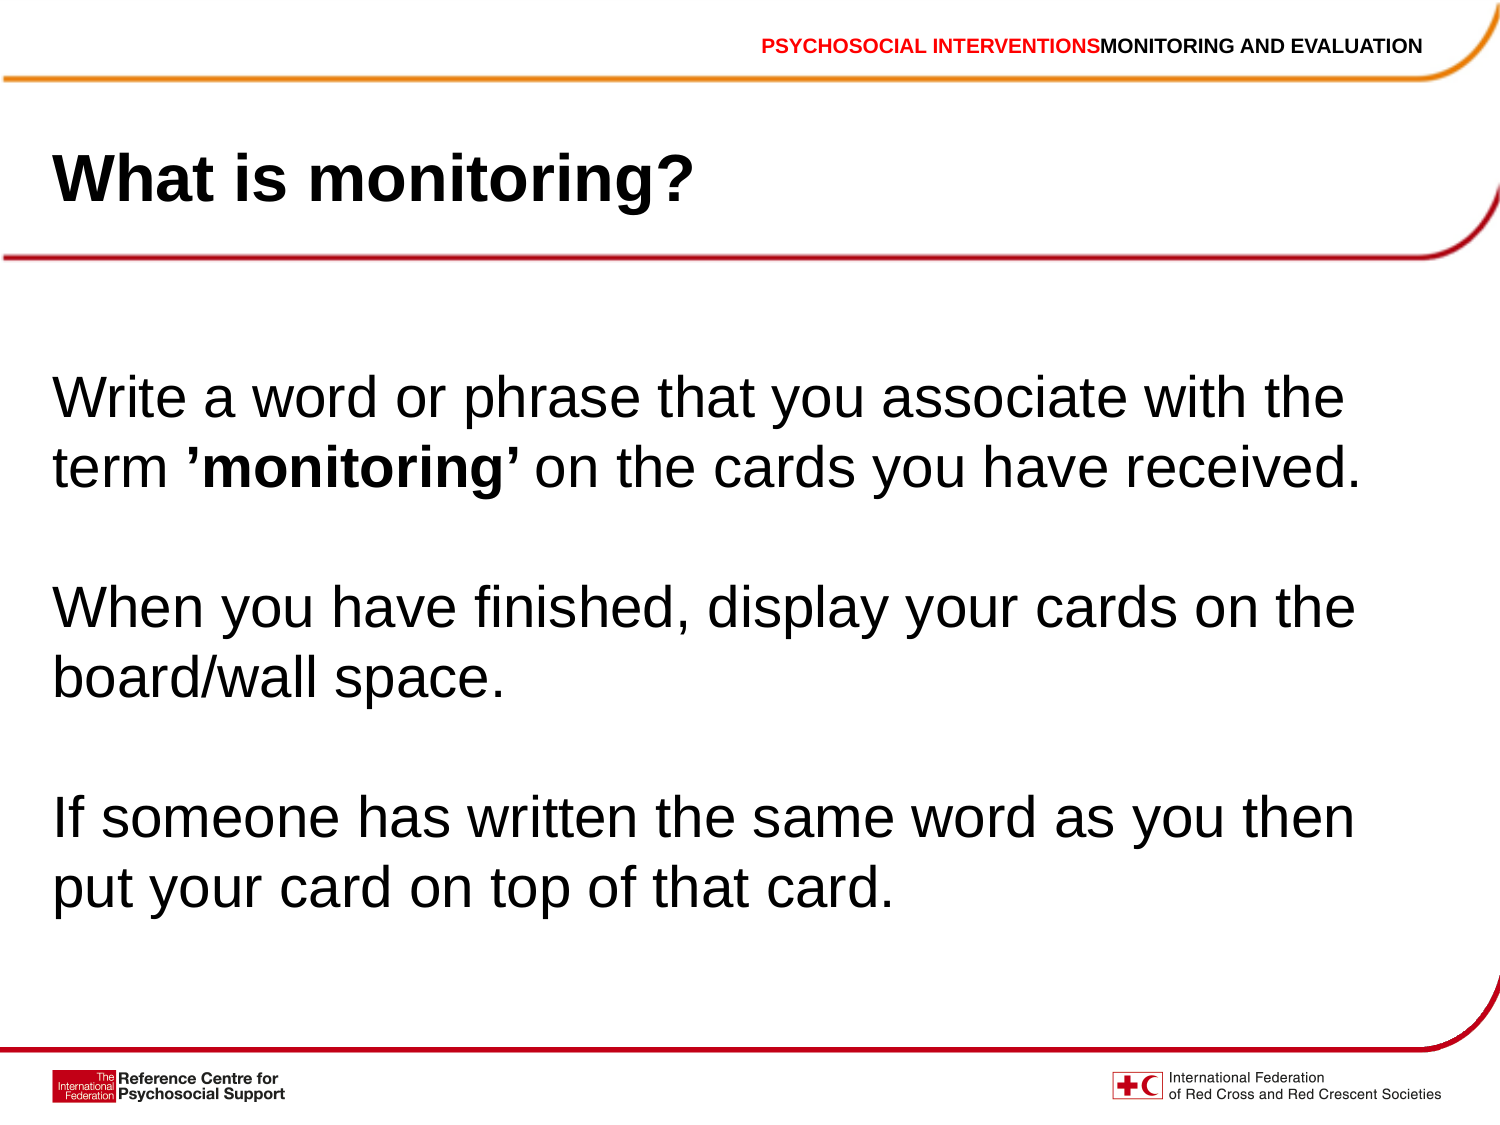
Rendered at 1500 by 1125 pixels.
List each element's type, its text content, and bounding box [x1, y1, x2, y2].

picture [0, 0, 1500, 265]
picture [0, 974, 1500, 1125]
title Write a word or phrase that you associate with the term ’monitoring’ on the cards you have received. When you have finished, display your cards on the board/wall space. If someone has written the same word as you then put your card on top of that card. [37, 274, 1451, 973]
